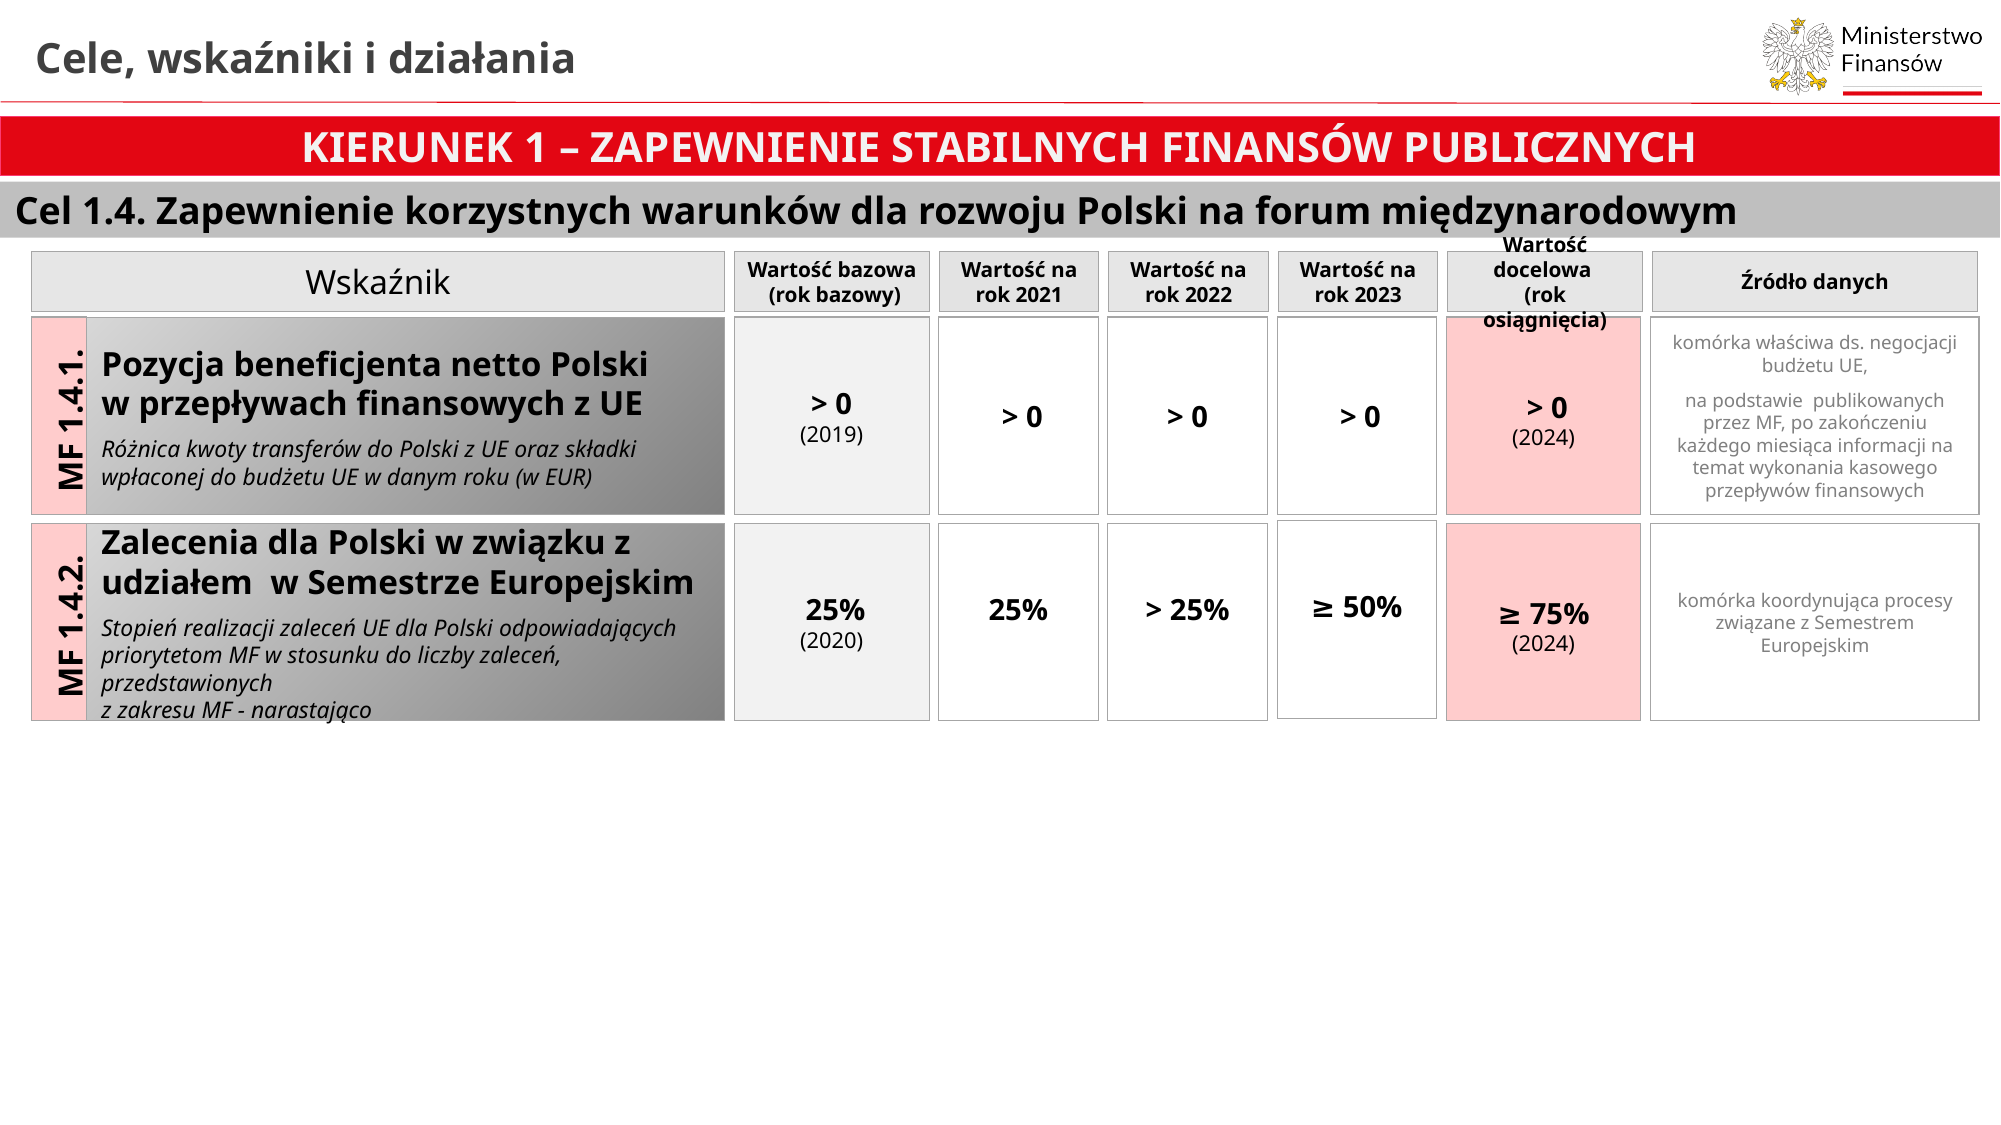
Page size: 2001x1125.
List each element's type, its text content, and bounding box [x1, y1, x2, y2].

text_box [31, 316, 725, 515]
text_box Wskaźnik [31, 251, 725, 312]
text_box Cel 1.4. Zapewnienie korzystnych warunków dla rozwoju Polski na forum międzynarodowym [0, 181, 2000, 238]
text_box Źródło danych [1652, 251, 1978, 312]
picture [1743, 0, 2000, 101]
picture [1743, 104, 2000, 114]
text_box 25% (2020) [734, 523, 930, 721]
text_box komórka właściwa ds. negocjacji budżetu UE, na podstawie publikowanych przez MF, po zakończeniu każdego miesiąca informacji na temat wykonania kasowego przepływów finansowych [1650, 316, 1980, 515]
text_box 25% [938, 523, 1099, 721]
text_box > 25% [1107, 523, 1268, 721]
text_box KIERUNEK 1 – ZAPEWNIENIE STABILNYCH FINANSÓW PUBLICZNYCH [0, 116, 2000, 176]
text_box Wartość na rok 2023 [1278, 251, 1438, 312]
text_box > 0 [938, 316, 1099, 515]
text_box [31, 523, 725, 721]
text_box ≥ 75% (2024) [1446, 523, 1641, 721]
text_box Wartość na rok 2022 [1108, 251, 1269, 312]
text_box Wartość bazowa (rok bazowy) [734, 251, 930, 312]
text_box Wartość docelowa (rok osiągnięcia) [1447, 251, 1643, 312]
text_box > 0 [1277, 316, 1437, 515]
text_box ≥ 50% [1277, 520, 1437, 719]
text_box komórka koordynująca procesy związane z Semestrem Europejskim [1650, 523, 1980, 721]
text_box > 0 (2024) [1446, 316, 1641, 515]
text_box Cele, wskaźniki i działania [31, 24, 1549, 89]
text_box > 0 [1107, 316, 1268, 515]
text_box > 0 (2019) [734, 316, 930, 515]
text_box Wartość na rok 2021 [939, 251, 1099, 312]
